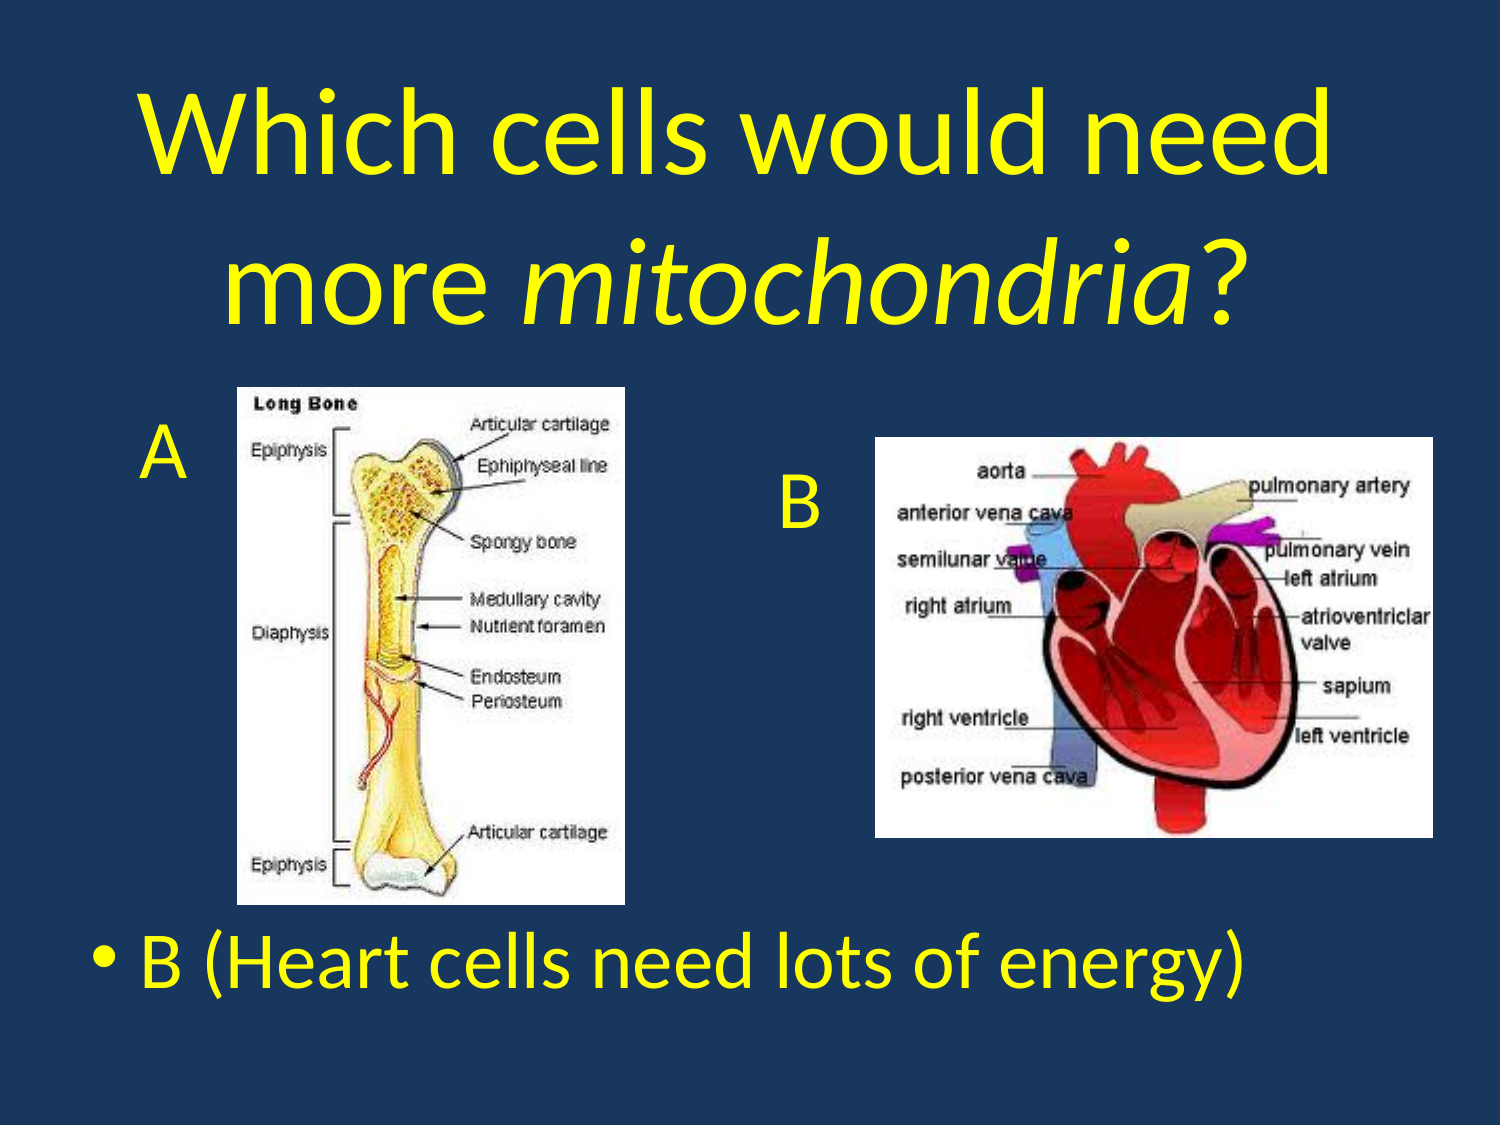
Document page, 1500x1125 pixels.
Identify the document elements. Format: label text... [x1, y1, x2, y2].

text_box B [762, 437, 863, 553]
title Which cells would need more mitochondria? [62, 24, 1413, 375]
text_box A [125, 387, 225, 503]
picture [874, 437, 1434, 838]
text_box B (Heart cells need lots of energy) [74, 900, 1425, 1075]
picture [237, 387, 626, 905]
